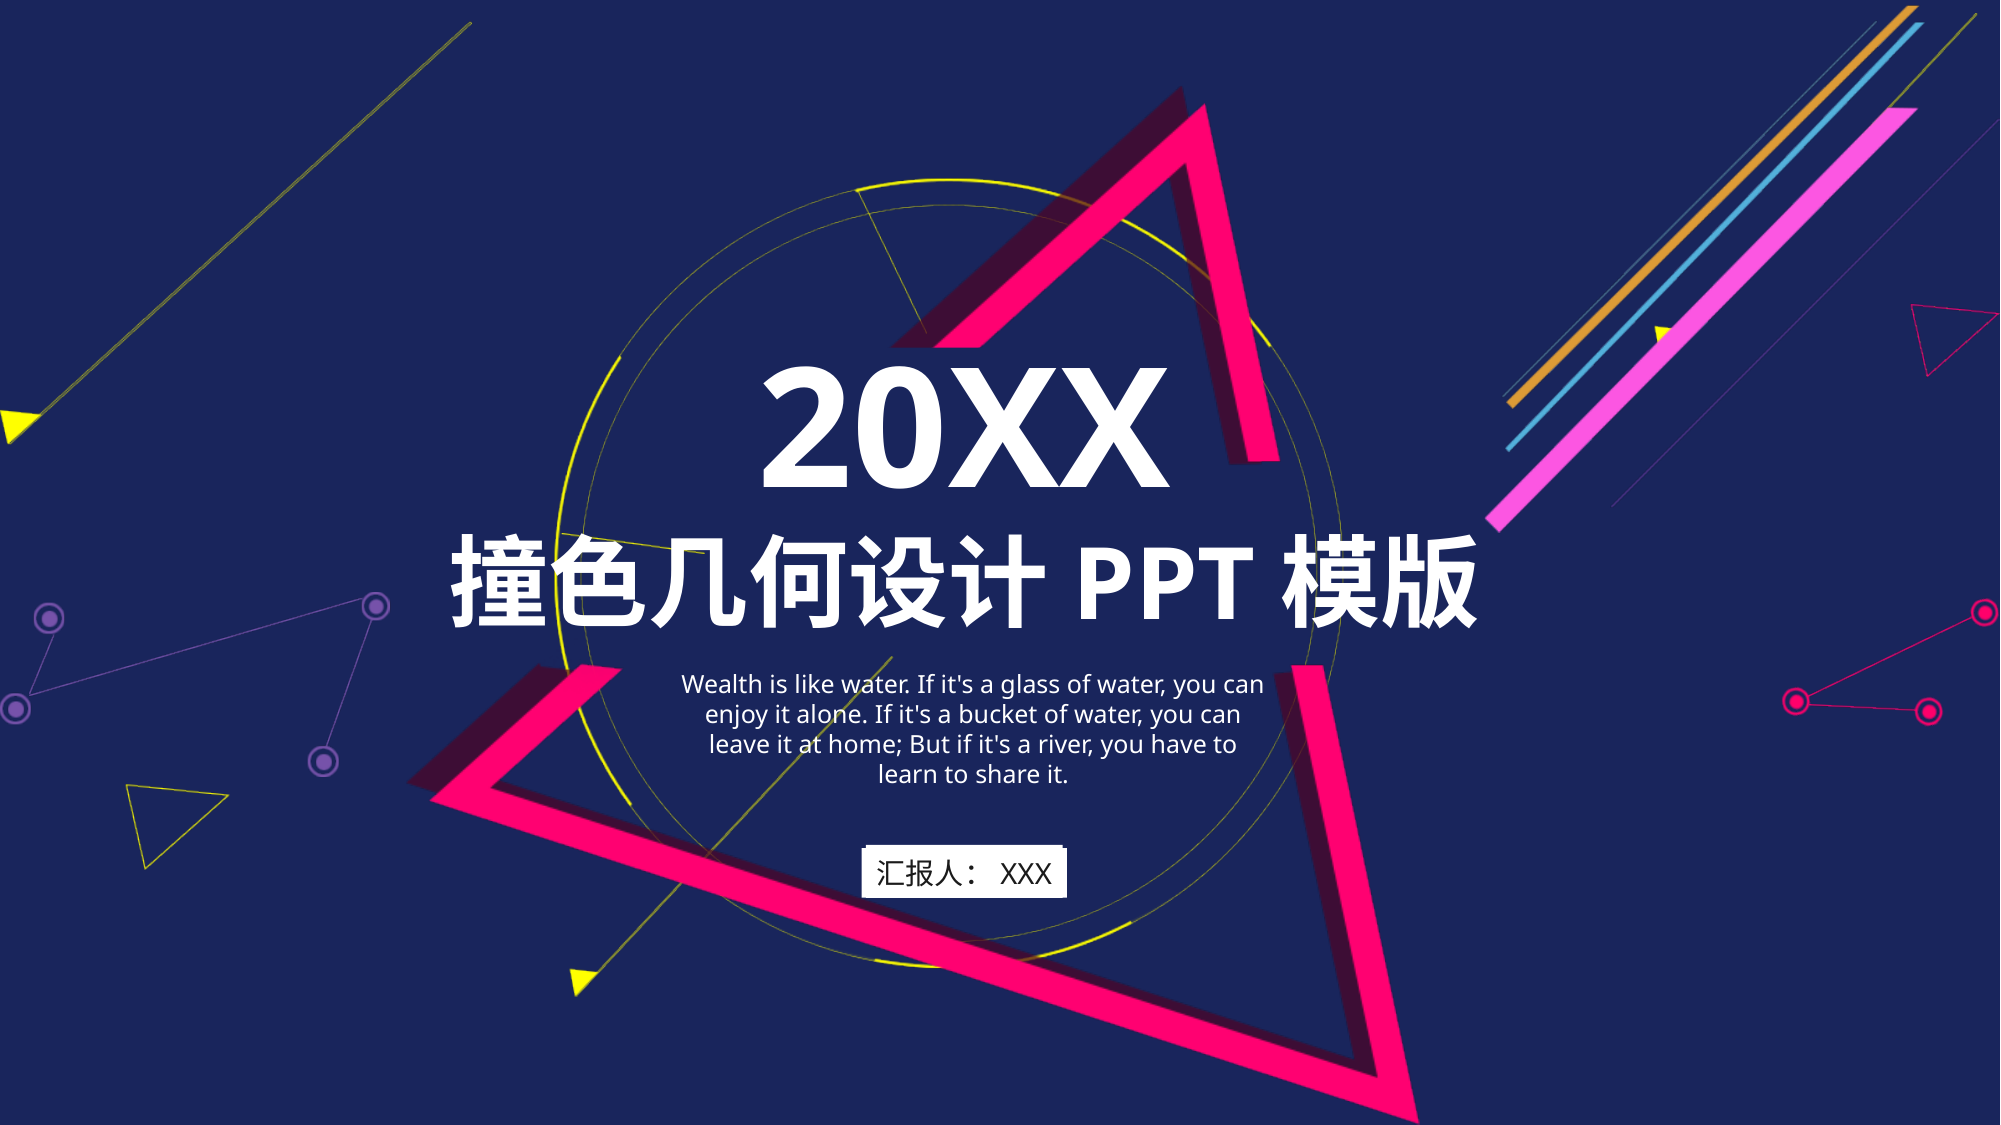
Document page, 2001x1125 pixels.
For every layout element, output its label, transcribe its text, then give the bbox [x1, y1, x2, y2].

text_box 撞色几何设计PPT模版 [1420, 512, 1495, 647]
picture [0, 0, 2000, 1125]
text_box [860, 844, 1068, 899]
